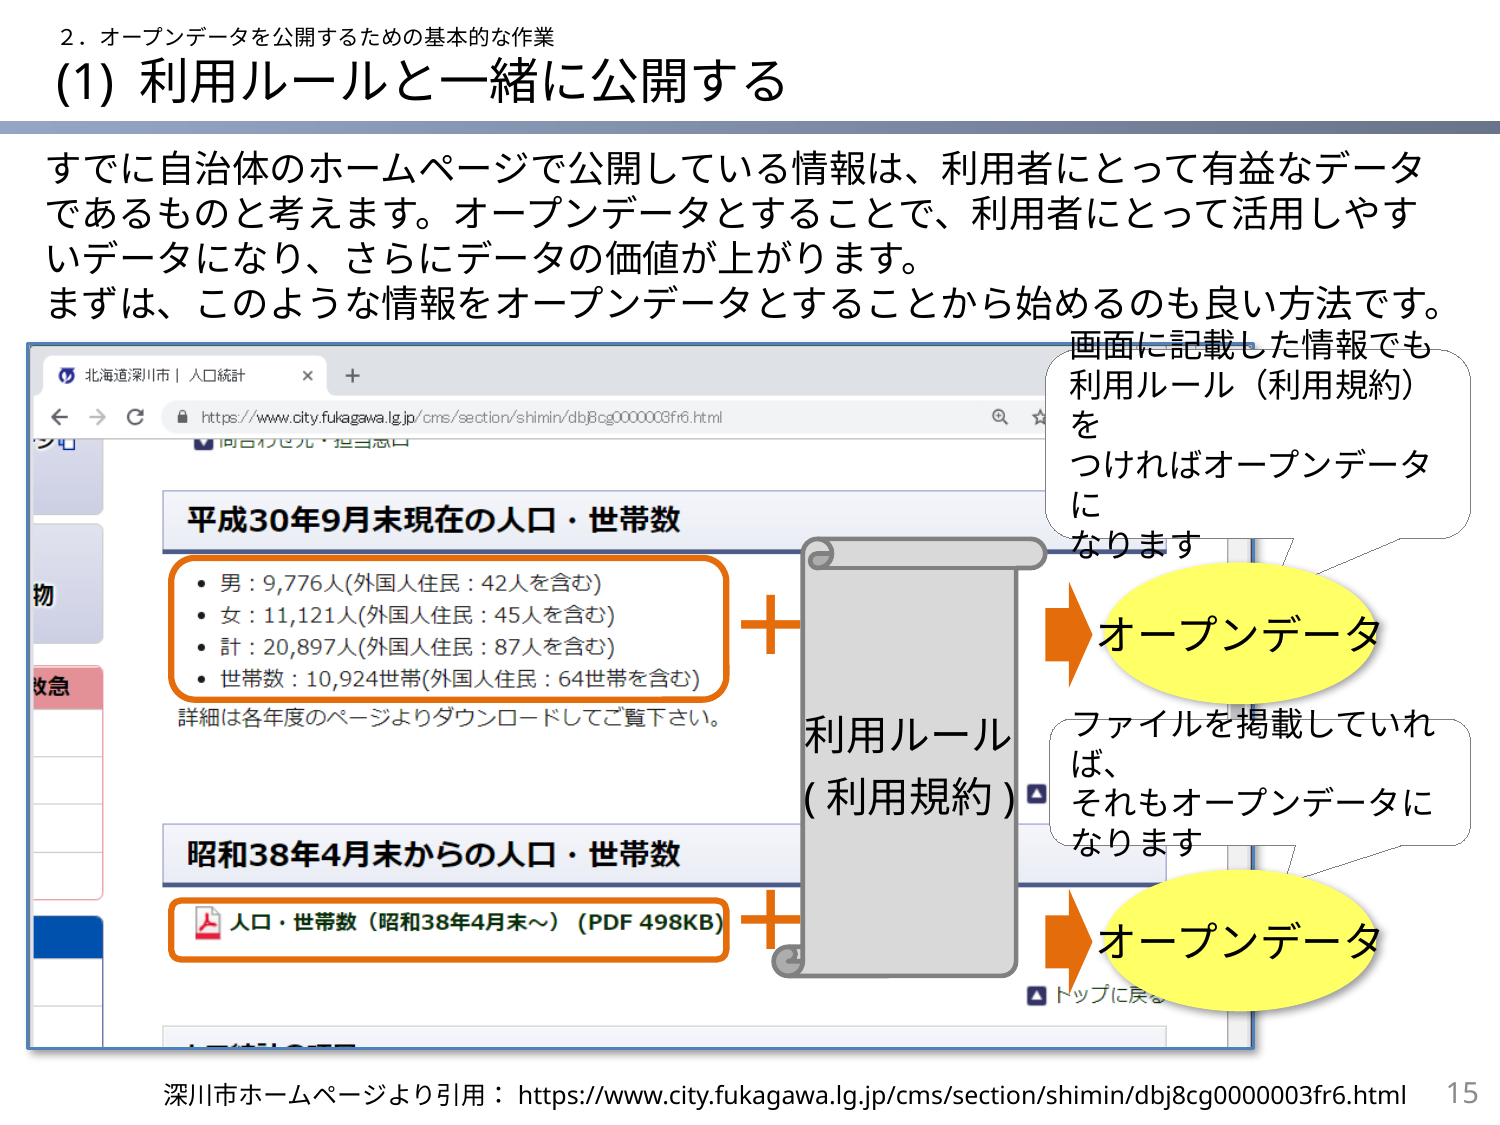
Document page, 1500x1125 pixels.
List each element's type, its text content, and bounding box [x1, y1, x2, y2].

slide_number 14 [1424, 1070, 1495, 1118]
text_box オープンデータ [1252, 869, 1377, 1012]
title (1) 利用ルールと一緒に公開する [41, 58, 1459, 119]
text_box すでに自治体のホームページで公開している情報は、利用者にとって有益なデータであるものと考えます。オープンデータとすることで、利用者にとって活用しやすいデータになり、さらにデータの価値が上がります。 まずは、このような情報をオープンデータとすることから始めるのも良い方法です。 [29, 137, 1459, 303]
text_box 画面に記載した情報でも 利用ルール（利用規約）を つければオープンデータに なります [1252, 349, 1471, 572]
text_box 深川市ホームページより引用：https://www.city.fukagawa.lg.jp/cms/section/shimin/dbj8cg0000003fr6.html [29, 1067, 1424, 1121]
text_box ファイルを掲載していれば、 それもオープンデータに なります [1252, 719, 1471, 876]
picture [29, 345, 1252, 1047]
text_box オープンデータ [1252, 562, 1377, 704]
text_box ２．オープンデータを公開するための基本的な作業 [41, 19, 1471, 58]
